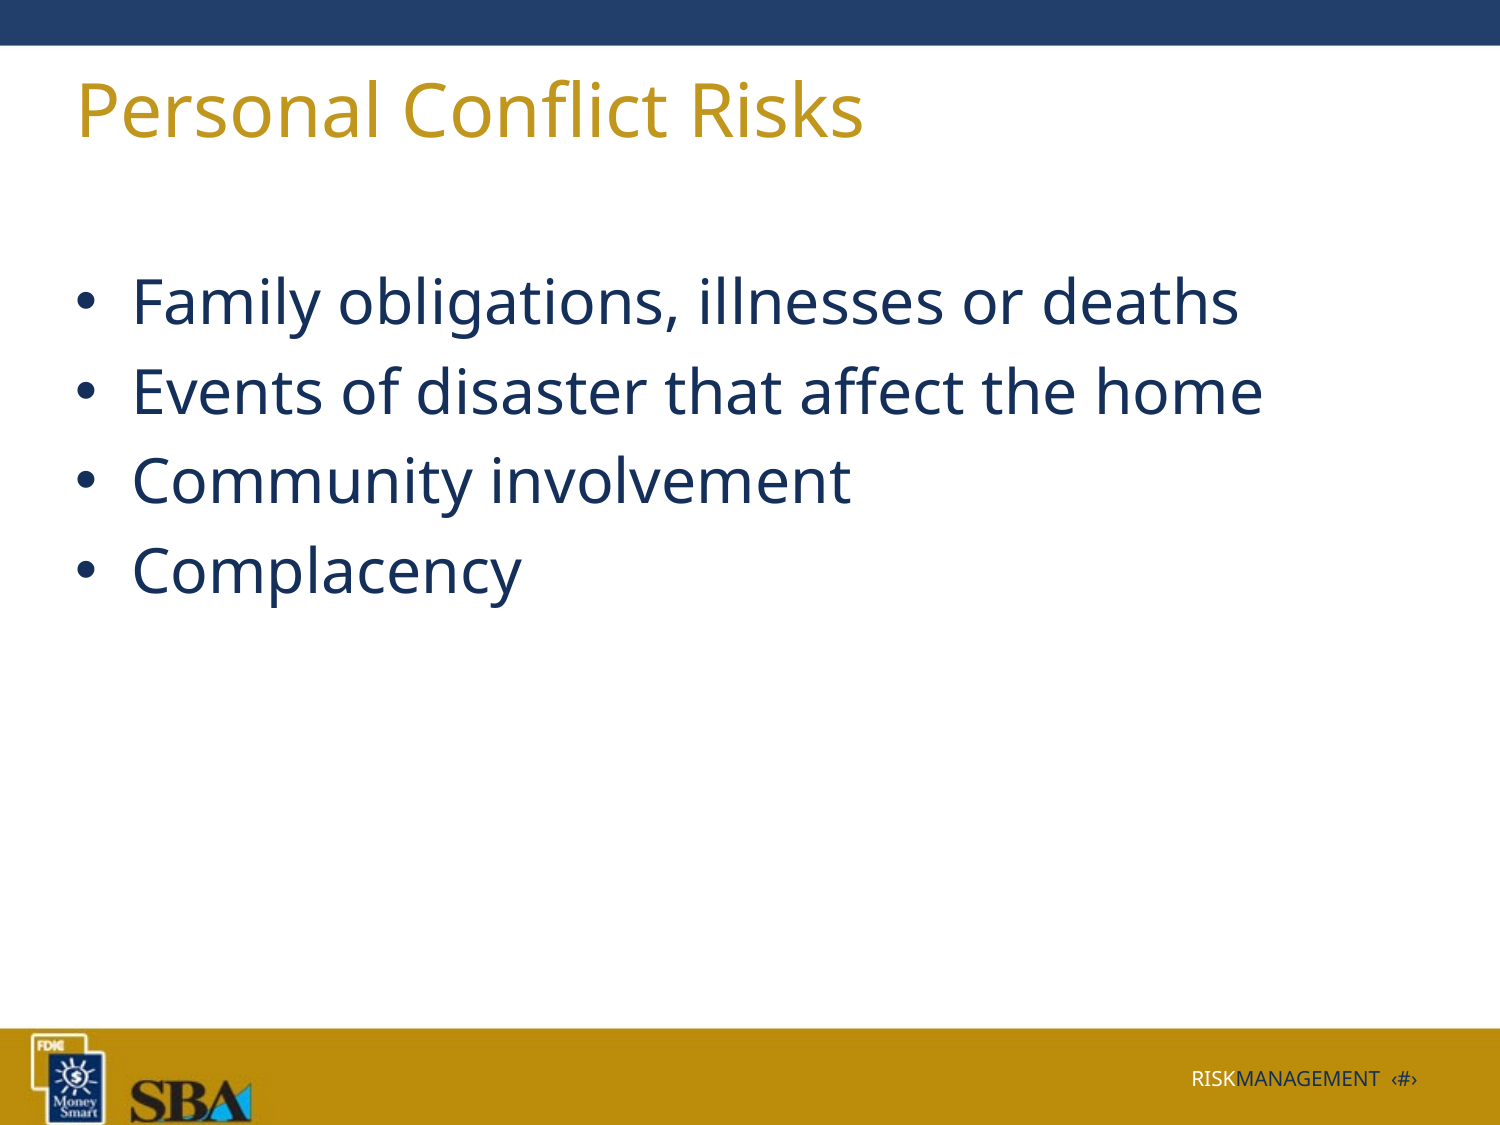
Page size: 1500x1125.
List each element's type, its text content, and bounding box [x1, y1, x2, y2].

list Family obligations, illnesses or deaths Events of disaster that affect the home Community involvement Complacency [74, 261, 1426, 863]
picture [0, 0, 1500, 1125]
title Personal Conflict Risks [74, 61, 1301, 163]
